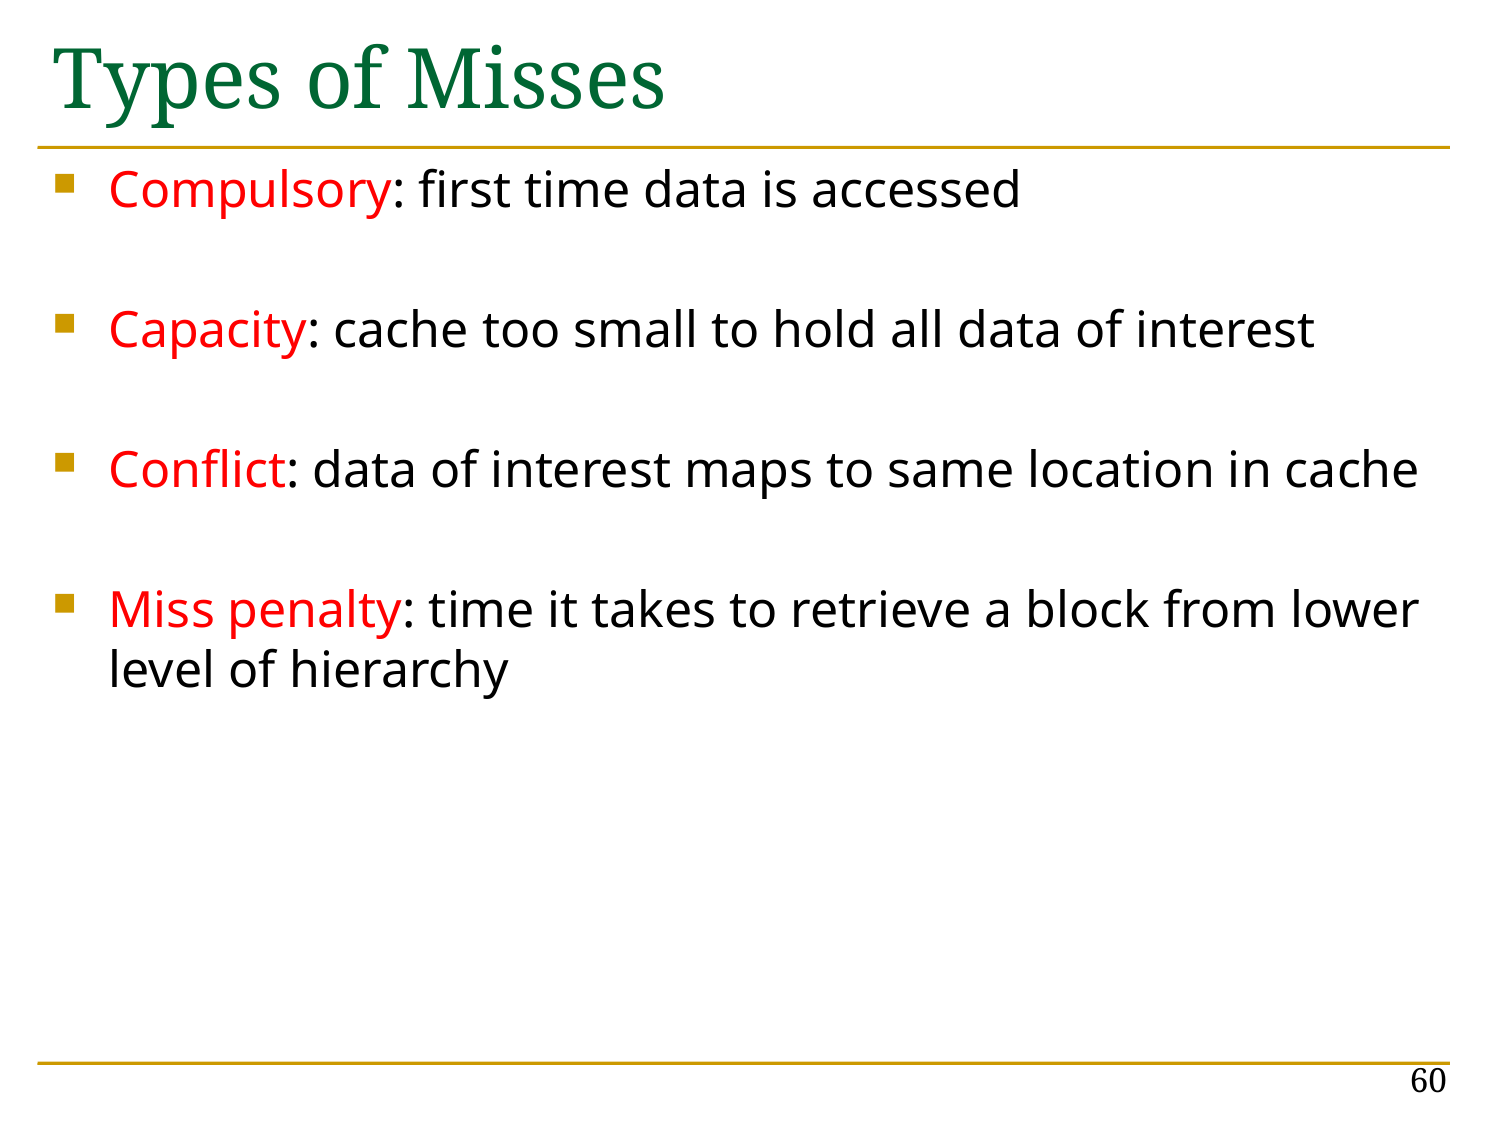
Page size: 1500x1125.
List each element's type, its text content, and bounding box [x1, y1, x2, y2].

list Compulsory: first time data is accessed Capacity: cache too small to hold all data of interest Conflict: data of interest maps to same location in cache Miss penalty: time it takes to retrieve a block from lower level of hierarchy [37, 149, 1450, 1016]
title Types of Misses [37, 0, 1450, 149]
slide_number 60 [1111, 1036, 1462, 1112]
